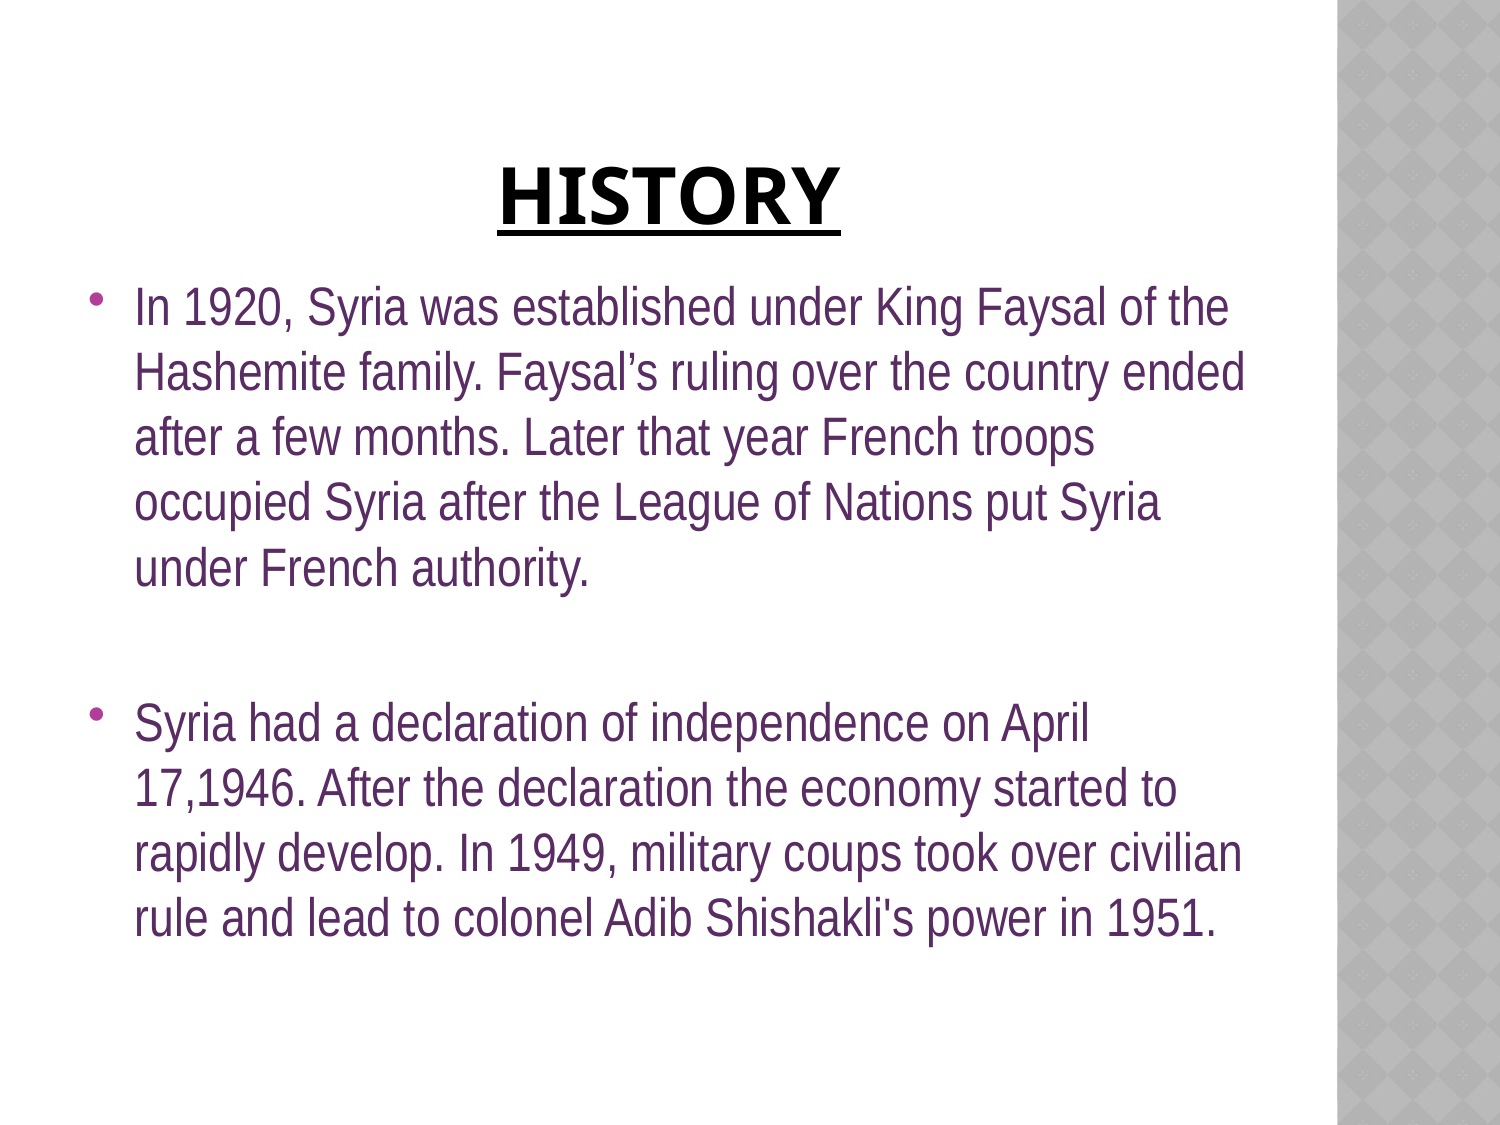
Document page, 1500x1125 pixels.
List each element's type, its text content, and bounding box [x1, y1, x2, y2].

list In 1920, Syria was established under King Faysal of the Hashemite family. Faysal’s ruling over the country ended after a few months. Later that year French troops occupied Syria after the League of Nations put Syria under French authority. Syria had a declaration of independence on April 17,1946. After the declaration the economy started to rapidly develop. In 1949, military coups took over civilian rule and lead to colonel Adib Shishakli's power in 1951. [75, 264, 1263, 1059]
title History [75, 52, 1263, 240]
